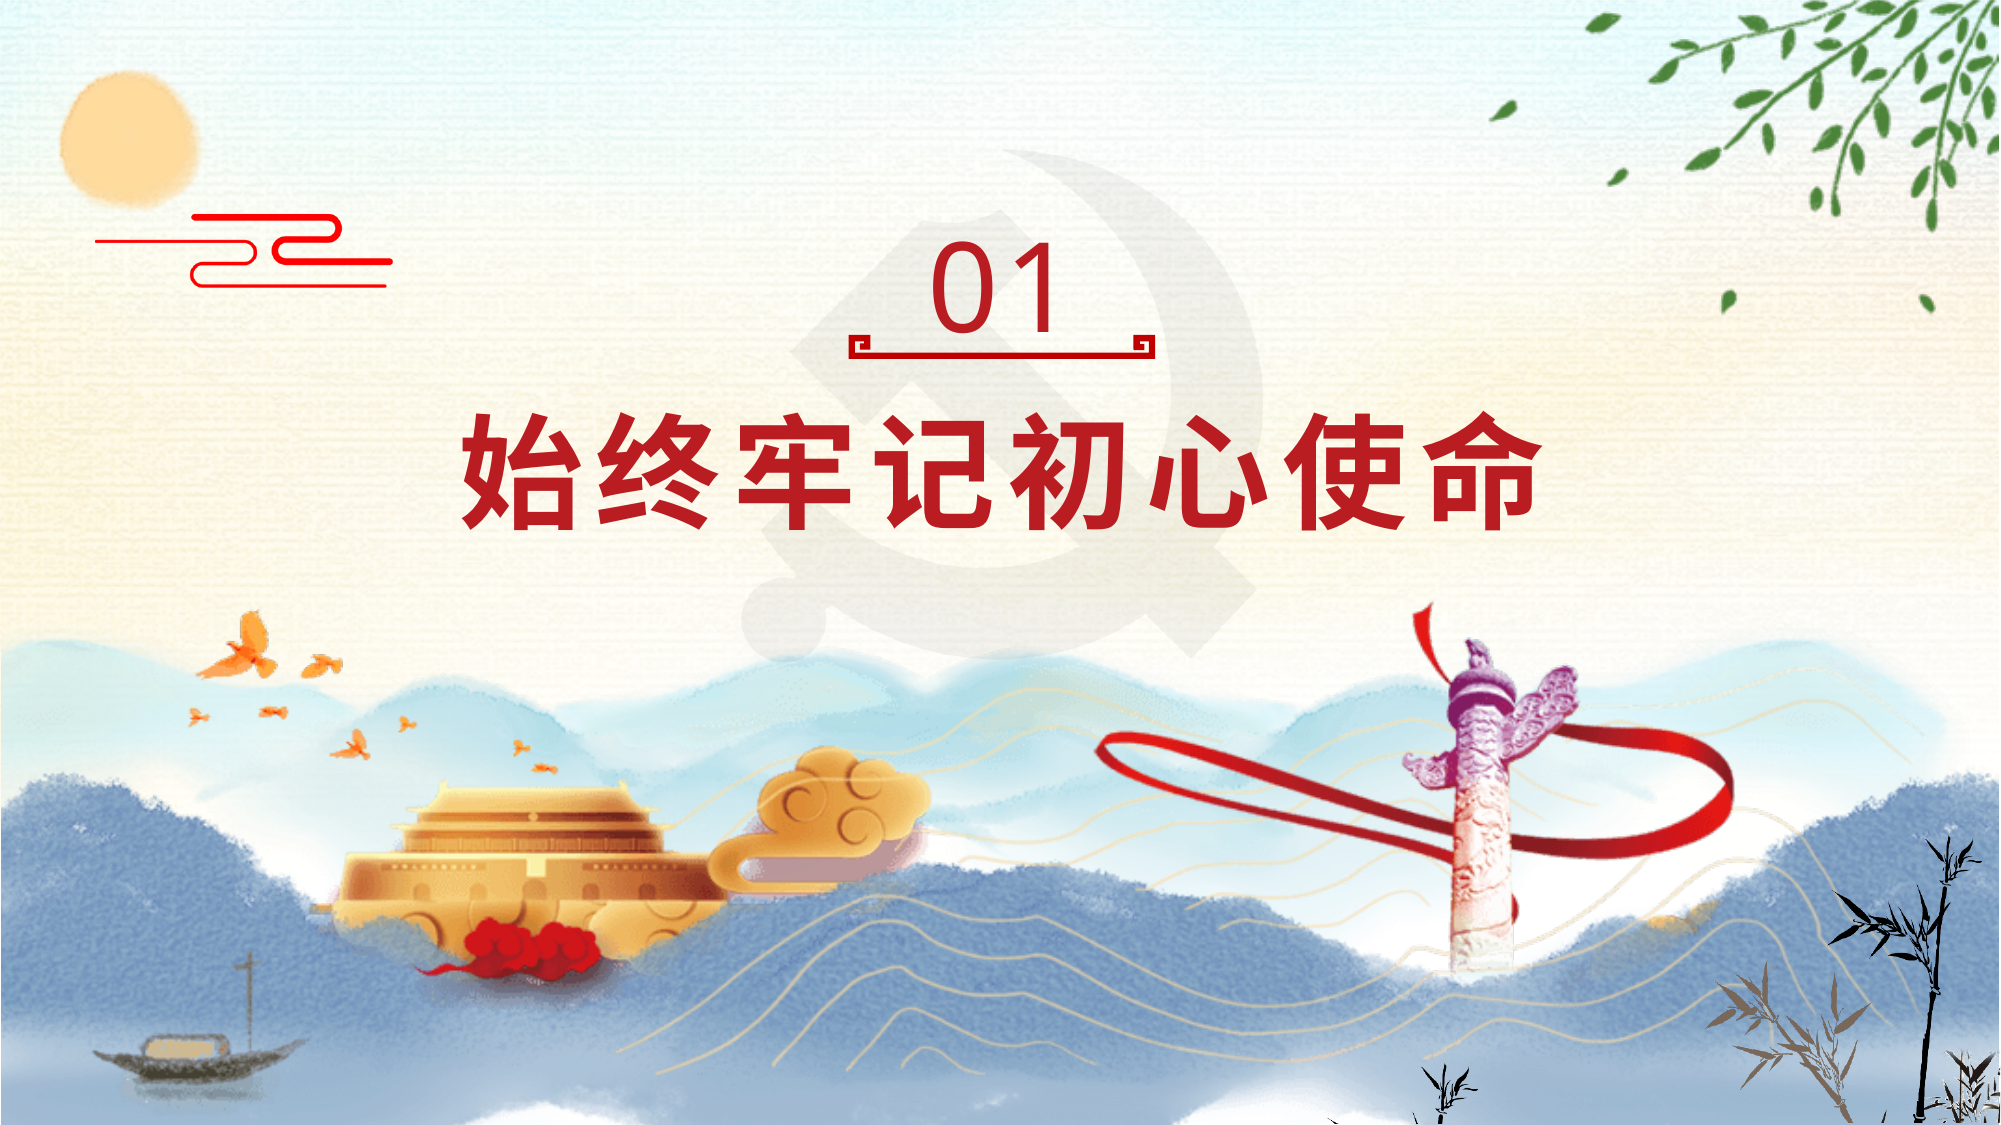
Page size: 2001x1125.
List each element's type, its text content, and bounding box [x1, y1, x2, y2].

picture [0, 0, 2001, 1125]
text_box 始终牢记初心使命 [223, 386, 741, 552]
text_box 始终牢记初心使命 [1263, 386, 1781, 552]
